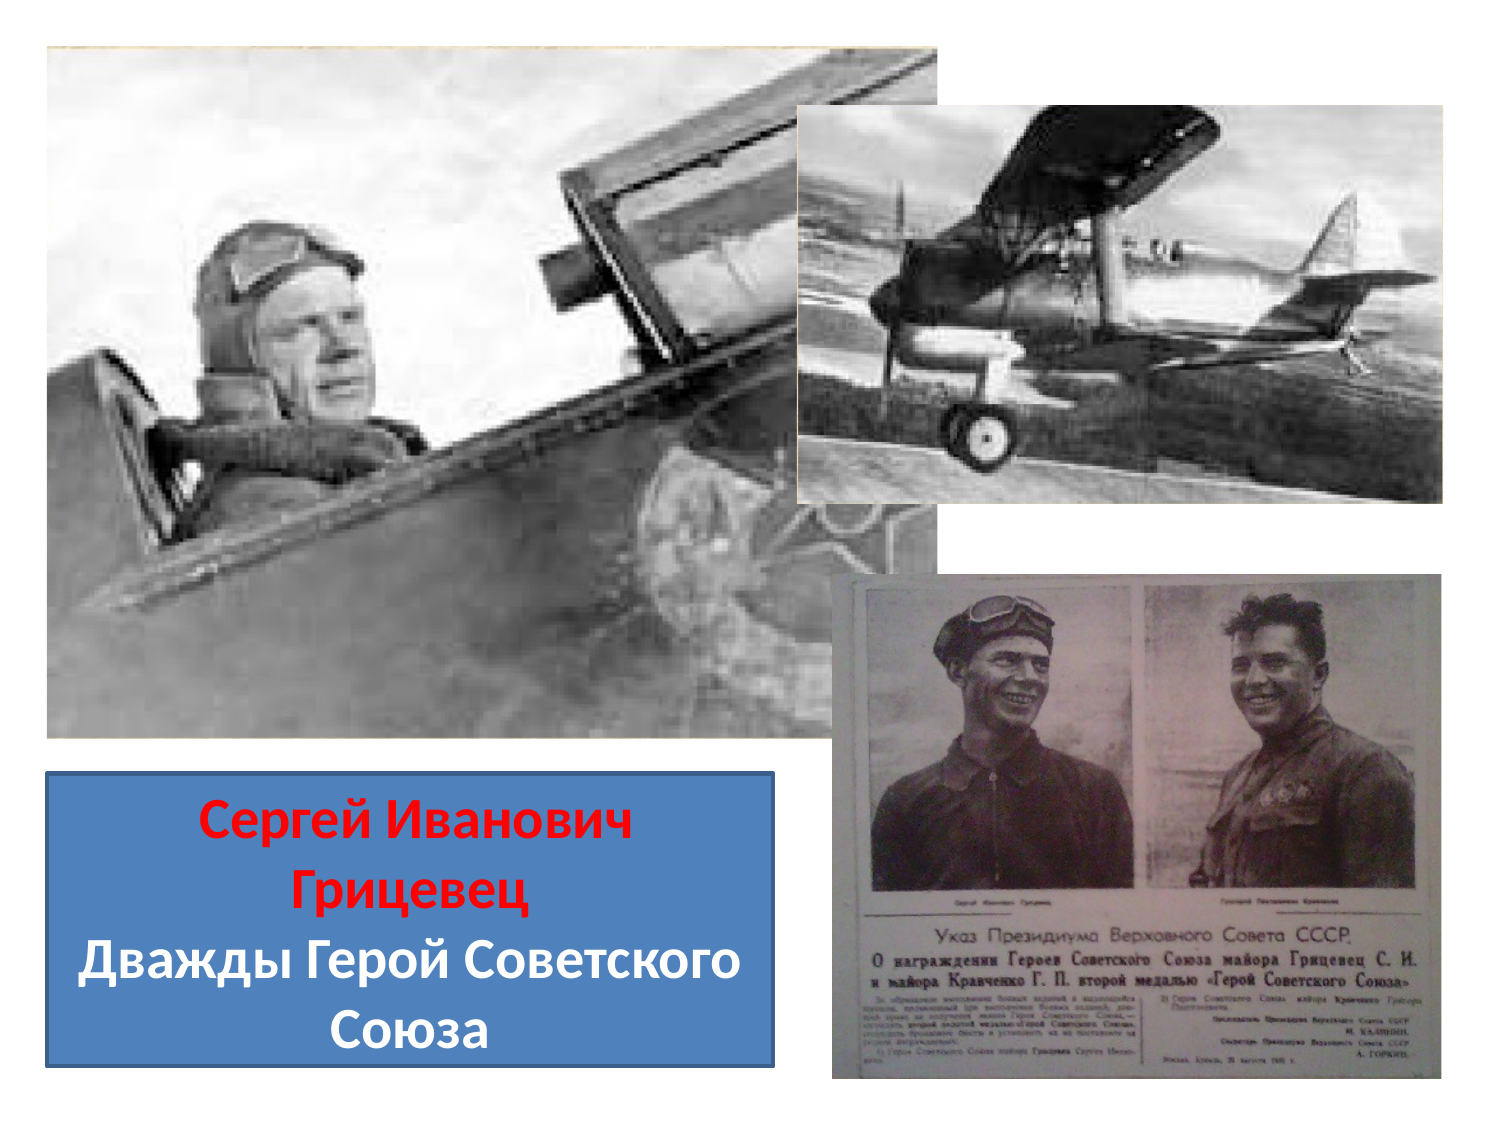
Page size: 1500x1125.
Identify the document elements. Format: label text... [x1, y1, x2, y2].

text_box Сергей Иванович Грицевец Дважды Герой Советского Союза [45, 771, 775, 1068]
picture [46, 46, 1444, 1079]
